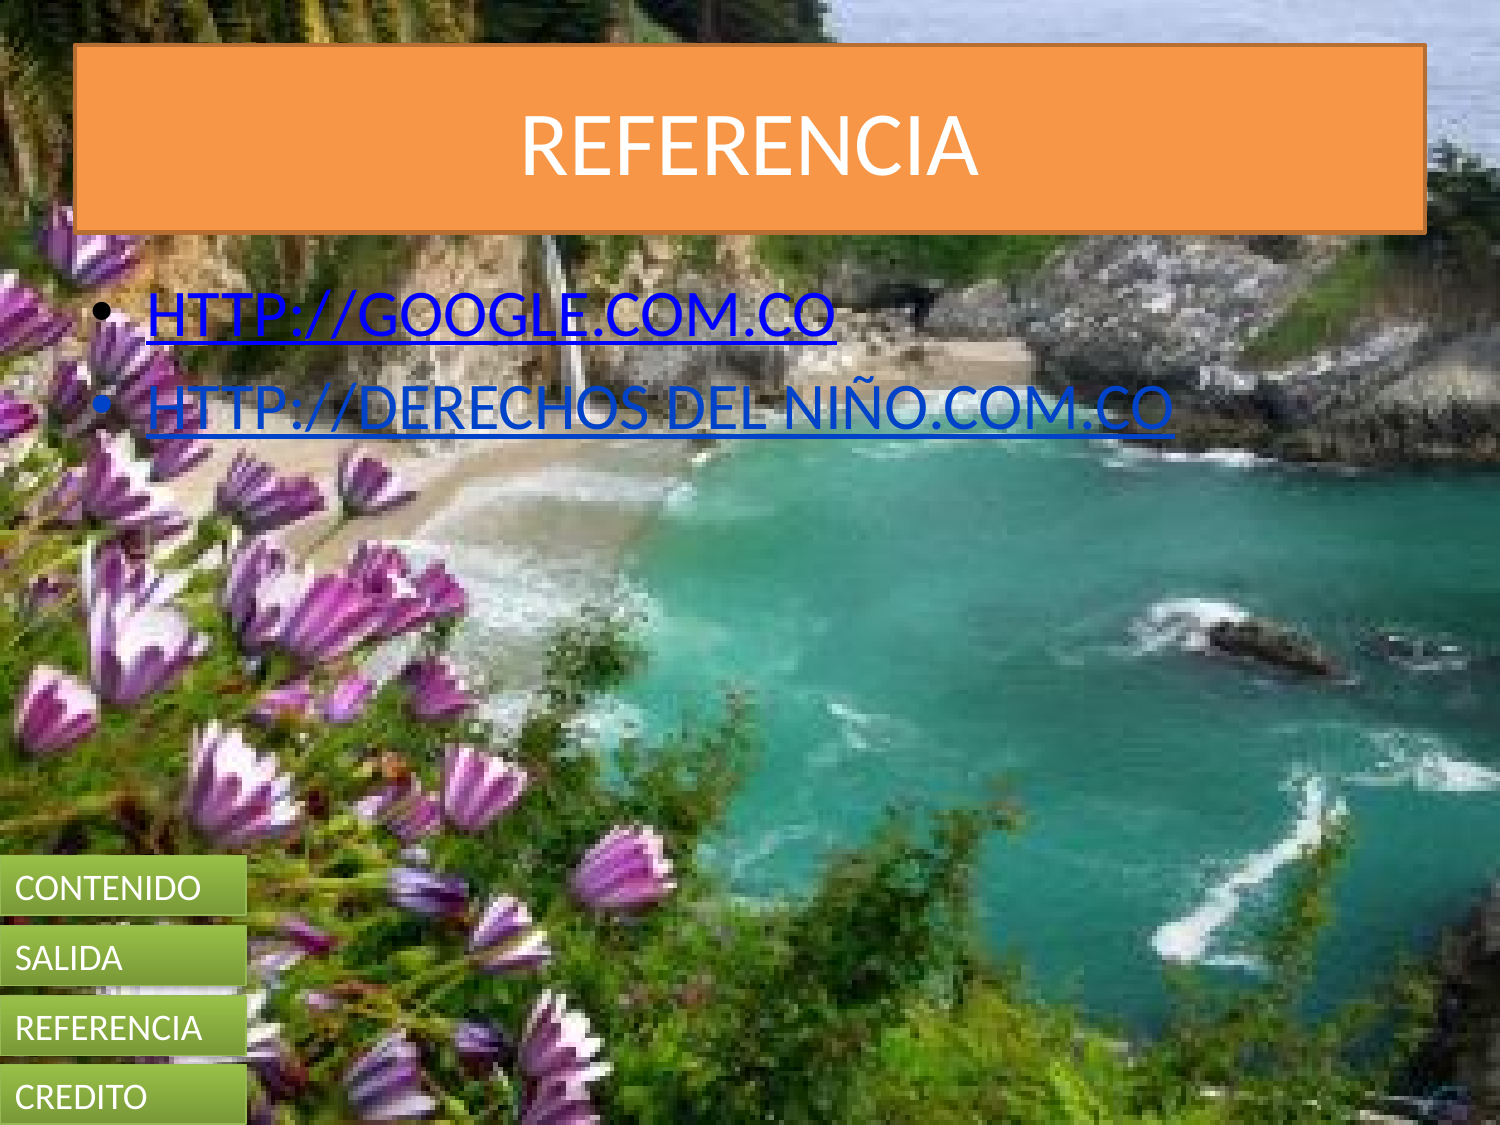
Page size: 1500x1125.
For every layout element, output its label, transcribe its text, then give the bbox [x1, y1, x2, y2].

text_box CREDITO [0, 1064, 247, 1125]
text_box REFERENCIA [0, 995, 247, 1056]
picture [0, 916, 75, 925]
list HTTP://GOOGLE.COM.CO HTTP://DERECHOS DEL NIÑO.COM.CO [75, 262, 1425, 1005]
title REFERENCIA [73, 43, 1427, 235]
text_box CONTENIDO [0, 855, 247, 916]
text_box SALIDA [0, 925, 247, 986]
picture [0, 0, 1500, 1125]
picture [0, 986, 75, 995]
